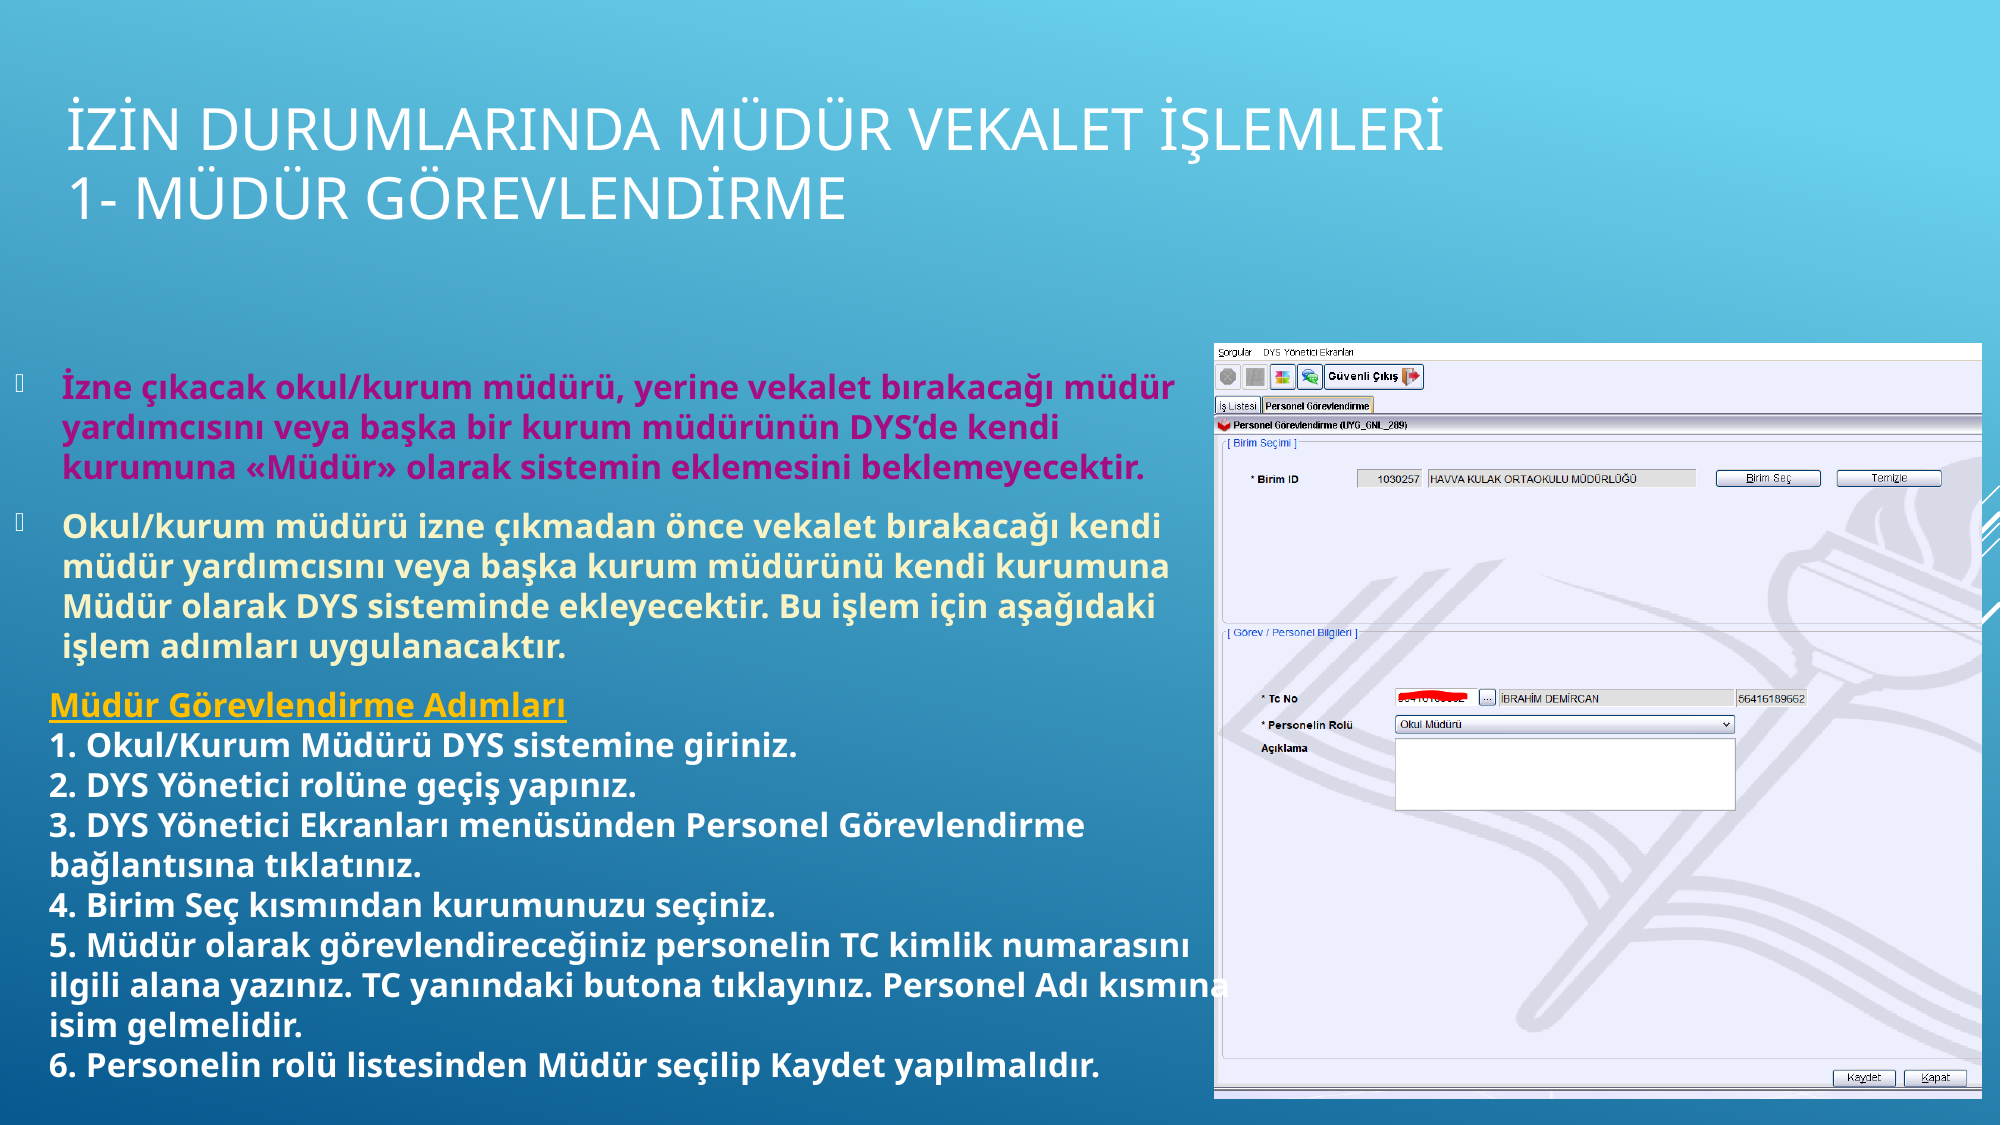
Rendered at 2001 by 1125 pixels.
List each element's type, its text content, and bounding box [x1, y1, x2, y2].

text_box Müdür Görevlendirme Adımları Okul/Kurum Müdürü DYS sistemine giriniz. DYS Yönetici rolüne geçiş yapınız. DYS Yönetici Ekranları menüsünden Personel Görevlendirme bağlantısına tıklatınız. Birim Seç kısmından kurumunuzu seçiniz. Müdür olarak görevlendireceğiniz personelin TC kimlik numarasını ilgili alana yazınız. TC yanındaki butona tıklayınız. Personel Adı kısmına isim gelmelidir. Personelin rolü listesinden Müdür seçilip Kaydet yapılmalıdır. [33, 677, 1259, 1125]
list İzne çıkacak okul/kurum müdürü, yerine vekalet bırakacağı müdür yardımcısını veya başka bir kurum müdürünün DYS’de kendi kurumuna «Müdür» olarak sistemin eklemesini beklemeyecektir. Okul/kurum müdürü izne çıkmadan önce vekalet bırakacağı kendi müdür yardımcısını veya başka kurum müdürünü kendi kurumuna Müdür olarak DYS sisteminde ekleyecektir. Bu işlem için aşağıdaki işlem adımları uygulanacaktır. [0, 427, 1214, 663]
title İZİN DURUMLARINDA MÜDÜR VEKALET İŞLEMLERİ 1- Müdür Görevlendirme [50, 82, 1786, 242]
picture [1214, 343, 1983, 1099]
